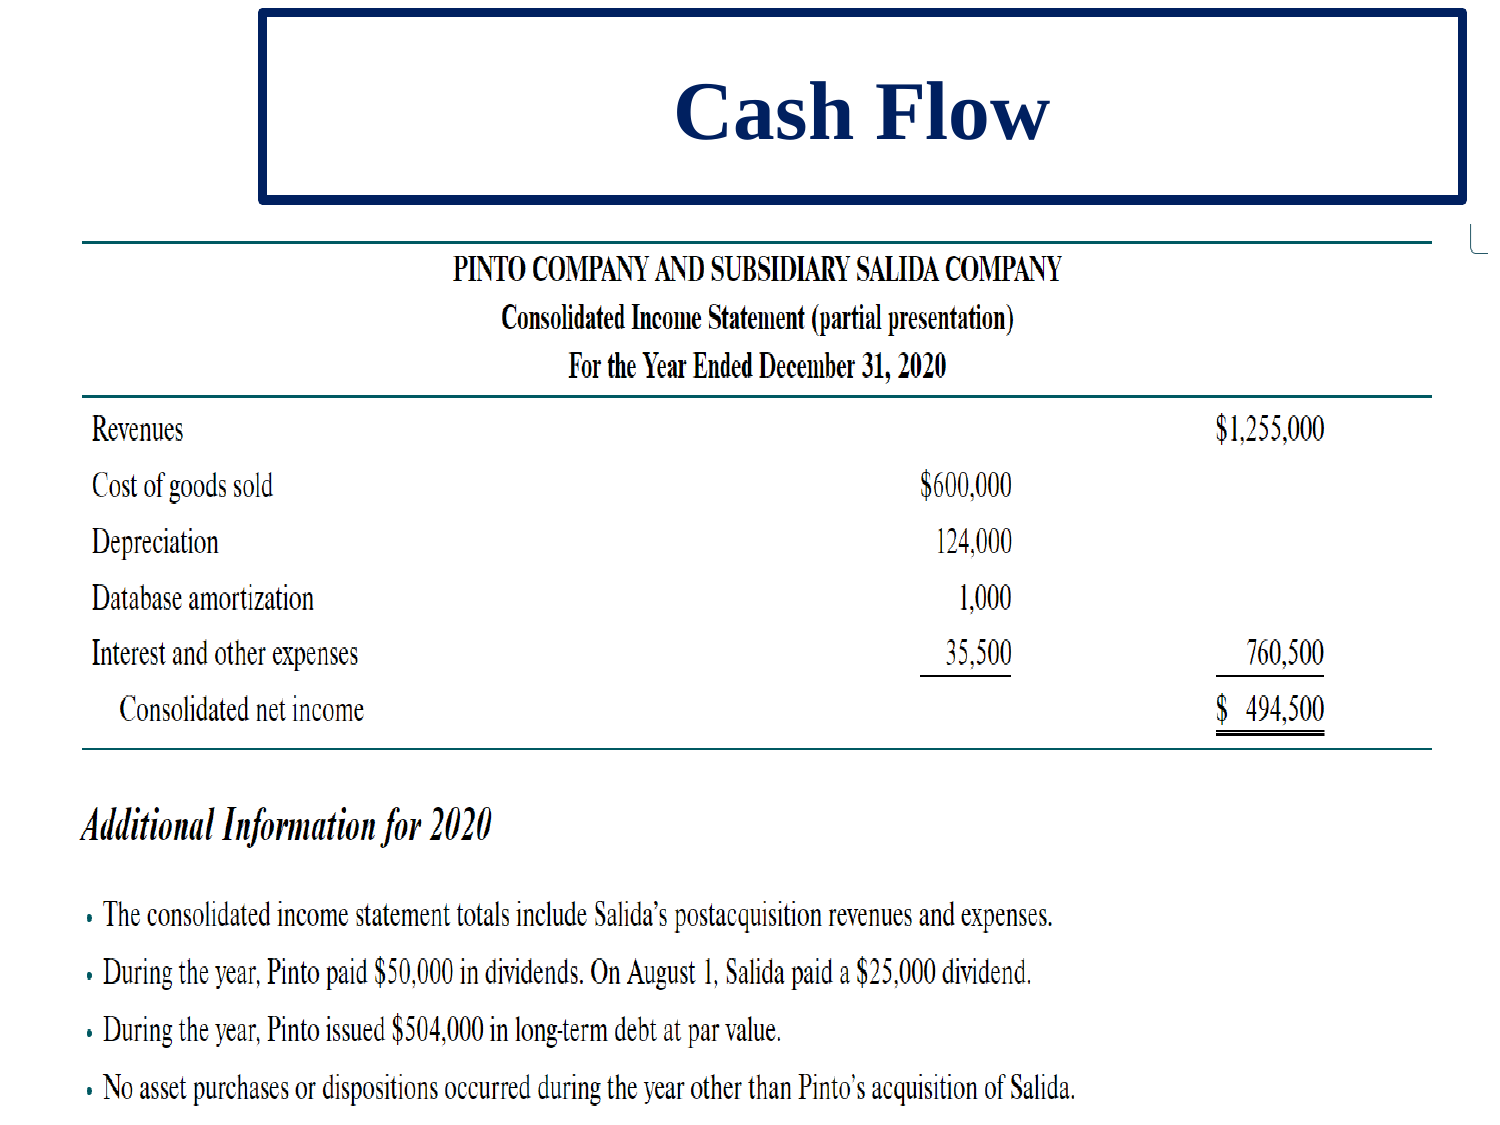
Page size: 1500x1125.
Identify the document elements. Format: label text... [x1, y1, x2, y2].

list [49, 224, 1488, 1113]
title Cash Flow [258, 8, 1467, 205]
